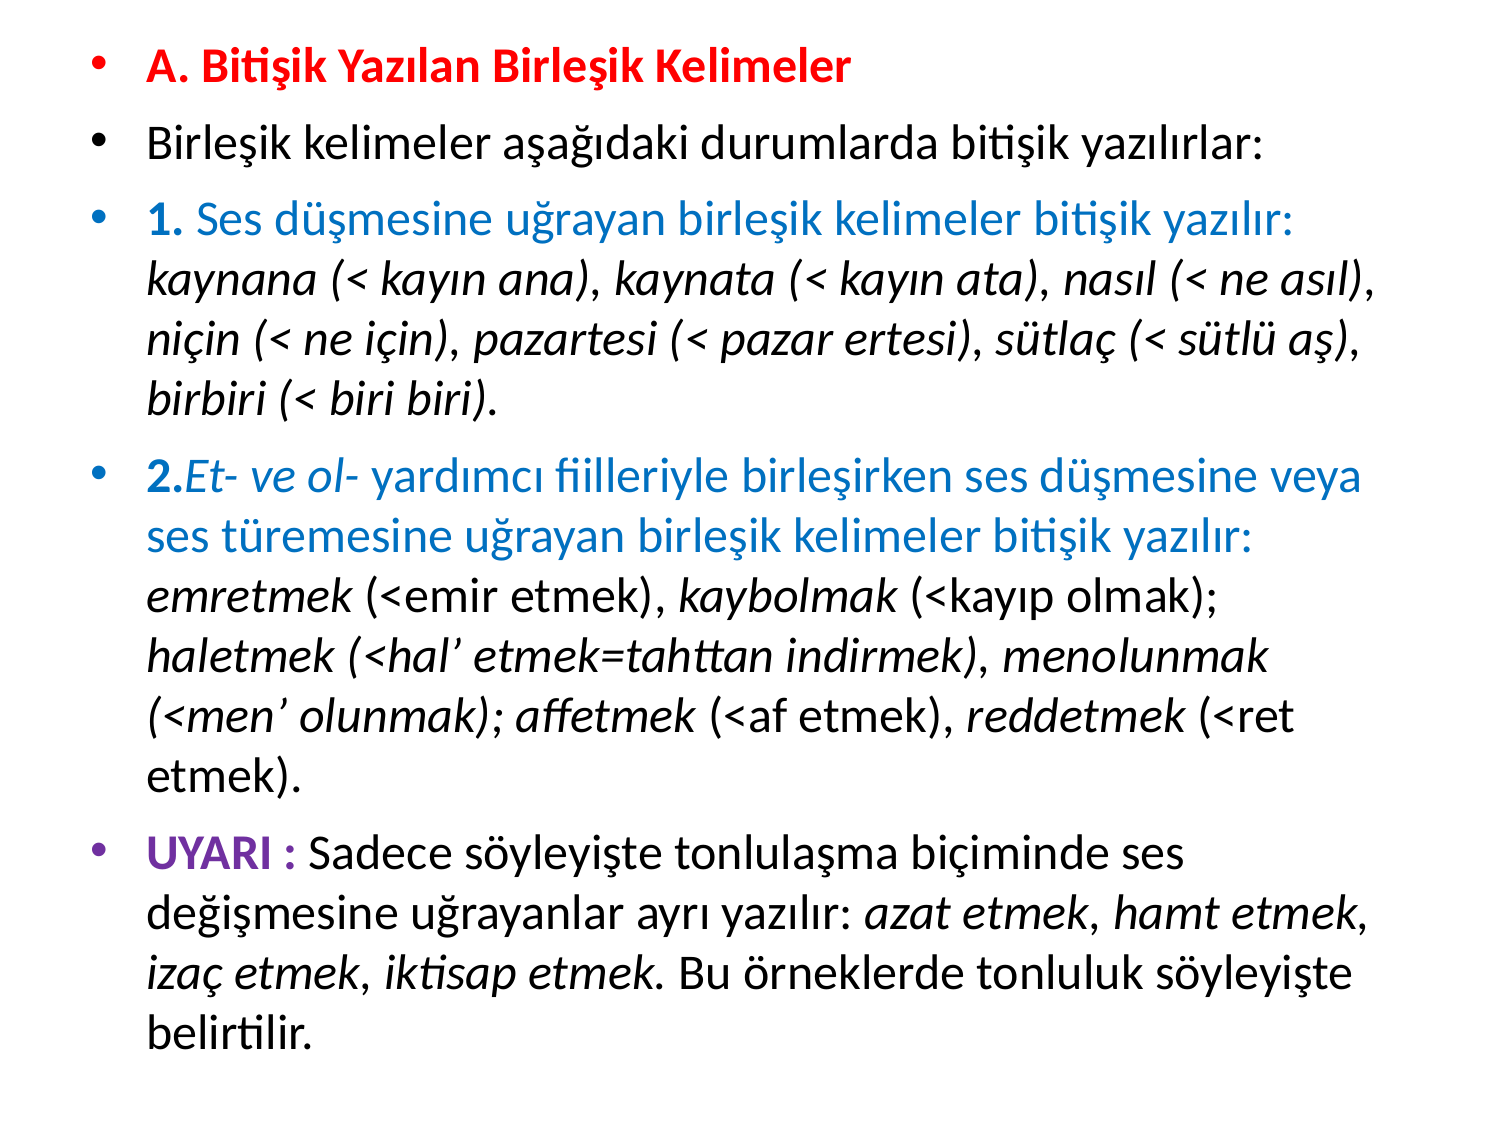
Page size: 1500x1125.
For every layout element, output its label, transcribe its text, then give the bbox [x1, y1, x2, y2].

list A. Bitişik Yazılan Birleşik Kelimeler Birleşik kelimeler aşağıdaki durumlarda bitişik yazılırlar: 1. Ses düşmesine uğrayan birleşik kelimeler bitişik yazılır: kaynana (< kayın ana), kaynata (< kayın ata), nasıl (< ne asıl), niçin (< ne için), pazartesi (< pazar ertesi), sütlaç (< sütlü aş), birbiri (< biri biri). 2.Et- ve ol- yardımcı fiilleriyle birleşirken ses düşmesine veya ses türemesine uğrayan birleşik kelimeler bitişik yazılır: emretmek (<emir etmek), kaybolmak (<kayıp olmak); haletmek (<hal’ etmek=tahttan indirmek), meno­lunmak (<men’ olunmak); affetmek (<af etmek), reddetmek (<ret etmek). UYARI : Sadece söyleyişte tonlulaşma biçiminde ses değişmesine uğrayanlar ayrı yazılır: azat etmek, hamt etmek, izaç etmek, iktisap et­mek. Bu örneklerde tonluluk söyleyişte belirtilir. [74, 24, 1426, 1088]
